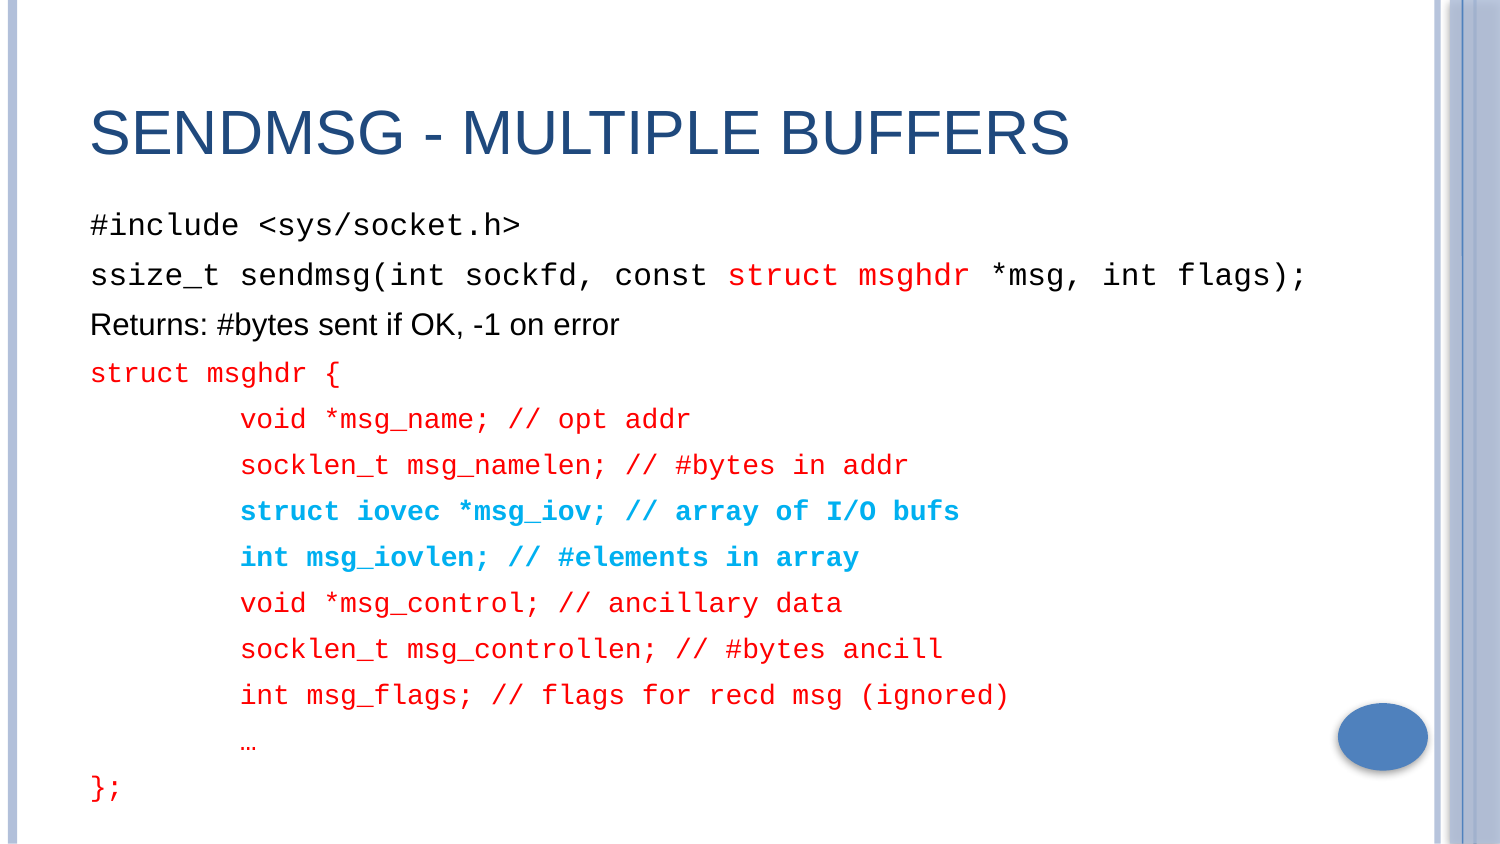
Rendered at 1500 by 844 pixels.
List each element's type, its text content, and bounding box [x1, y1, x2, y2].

list #include <sys/socket.h> ssize_t sendmsg(int sockfd, const struct msghdr *msg, int flags); Returns: #bytes sent if OK, -1 on error struct msghdr { void *msg_name; // opt addr socklen_t msg_namelen; // #bytes in addr struct iovec *msg_iov; // array of I/O bufs int msg_iovlen; // #elements in array void *msg_control; // ancillary data socklen_t msg_controllen; // #bytes ancill int msg_flags; // flags for recd msg (ignored) … }; [75, 196, 1388, 822]
title Sendmsg - Μultiple Βuffers [75, 33, 1300, 175]
